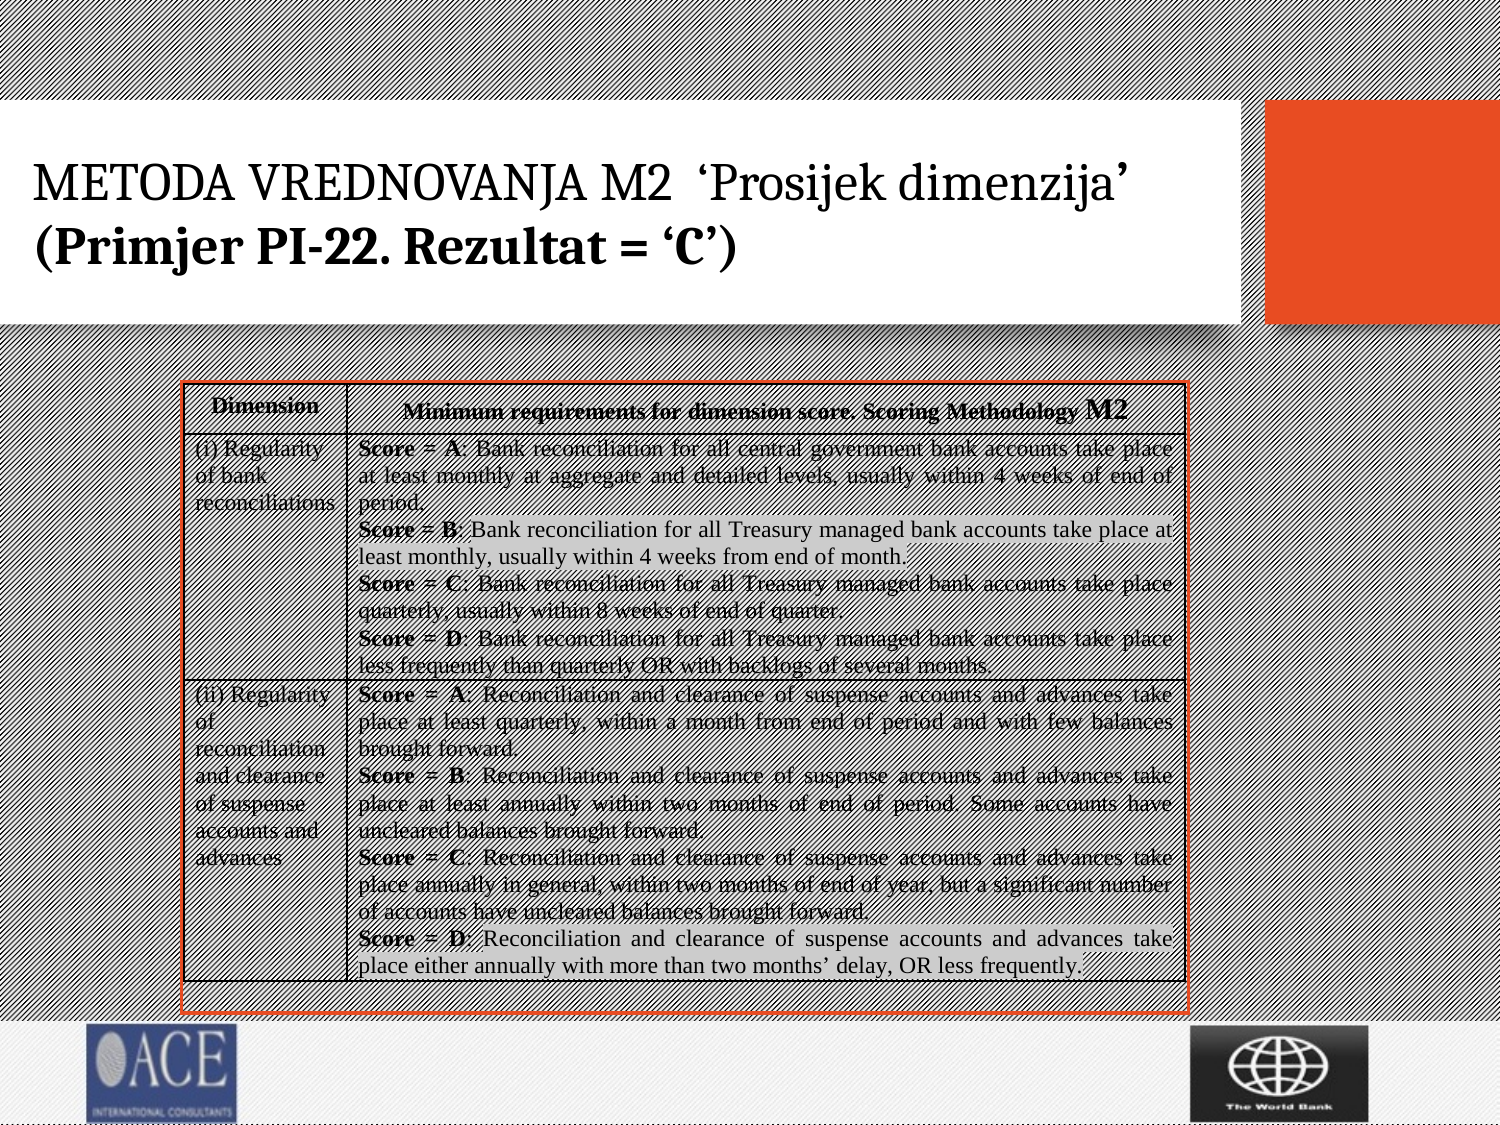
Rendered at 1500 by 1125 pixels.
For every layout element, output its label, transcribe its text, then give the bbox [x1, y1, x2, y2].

picture [0, 0, 1500, 136]
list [182, 383, 1188, 1012]
picture [0, 285, 1500, 1125]
title METODA VREDNOVANJA M2 ‘Prosijek dimenzija’ (Primjer PI-22. Rezultat = ‘C’) [17, 136, 1356, 285]
